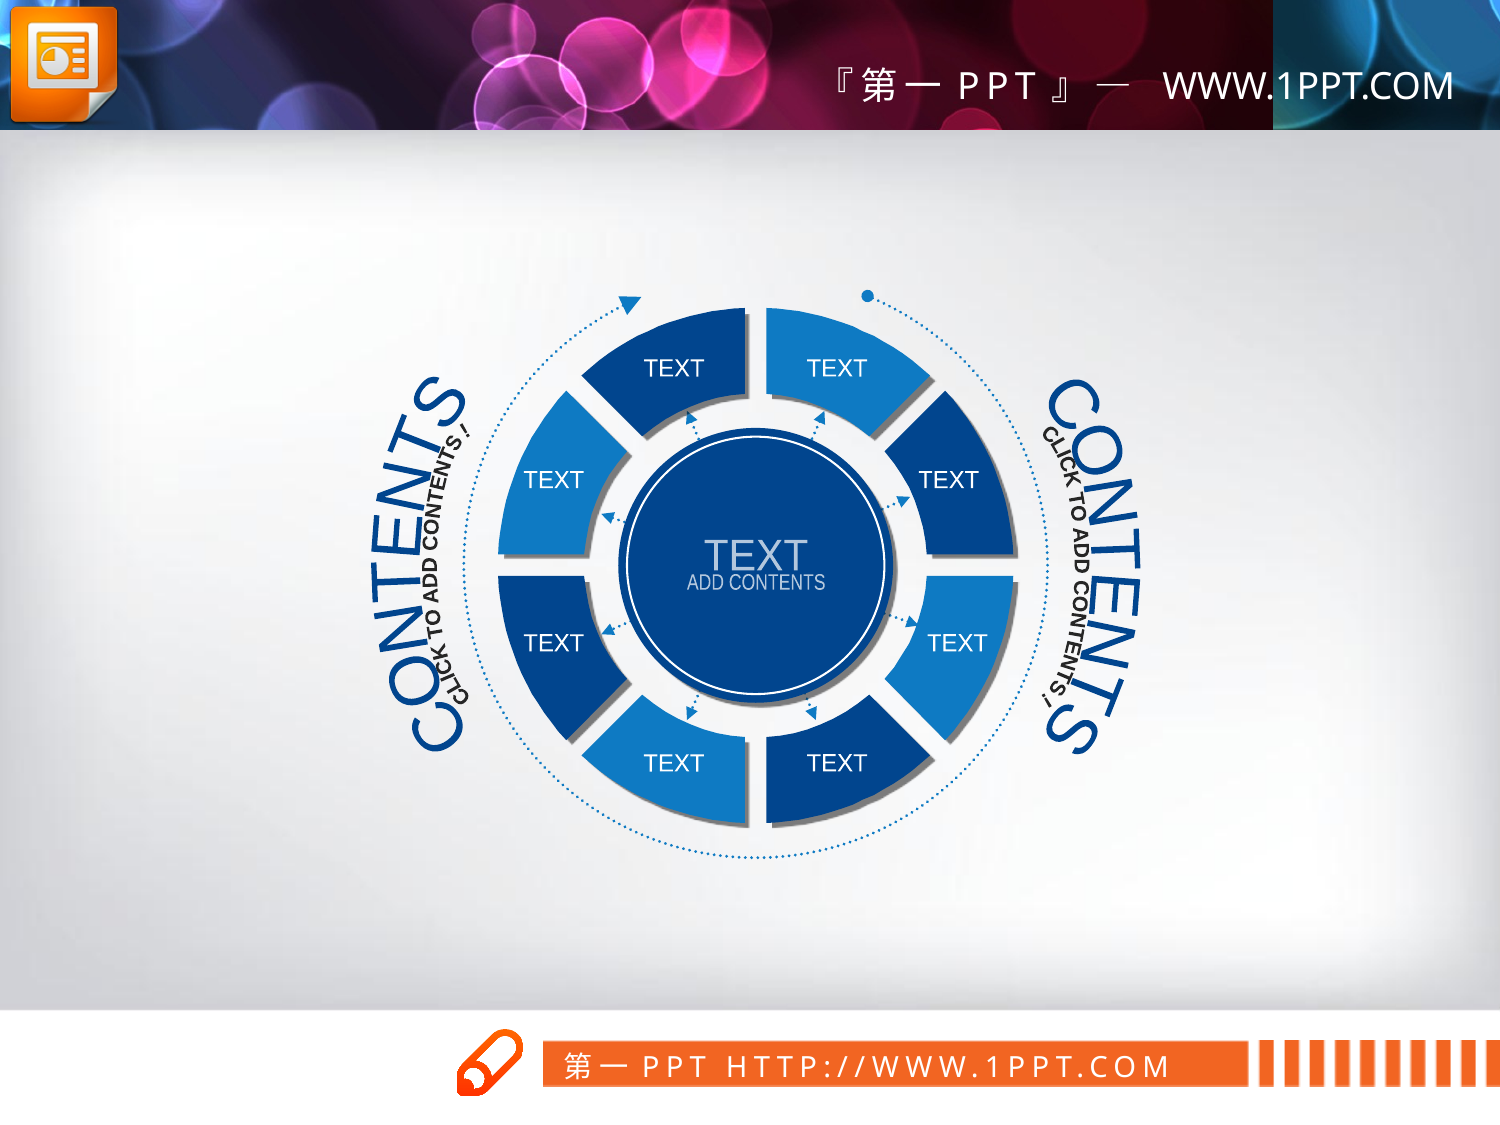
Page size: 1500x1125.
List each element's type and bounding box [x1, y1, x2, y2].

text_box [1052, 367, 1117, 764]
picture [543, 1040, 1500, 1087]
text_box [394, 367, 458, 764]
text_box [463, 295, 1048, 858]
picture [0, 0, 1500, 1012]
